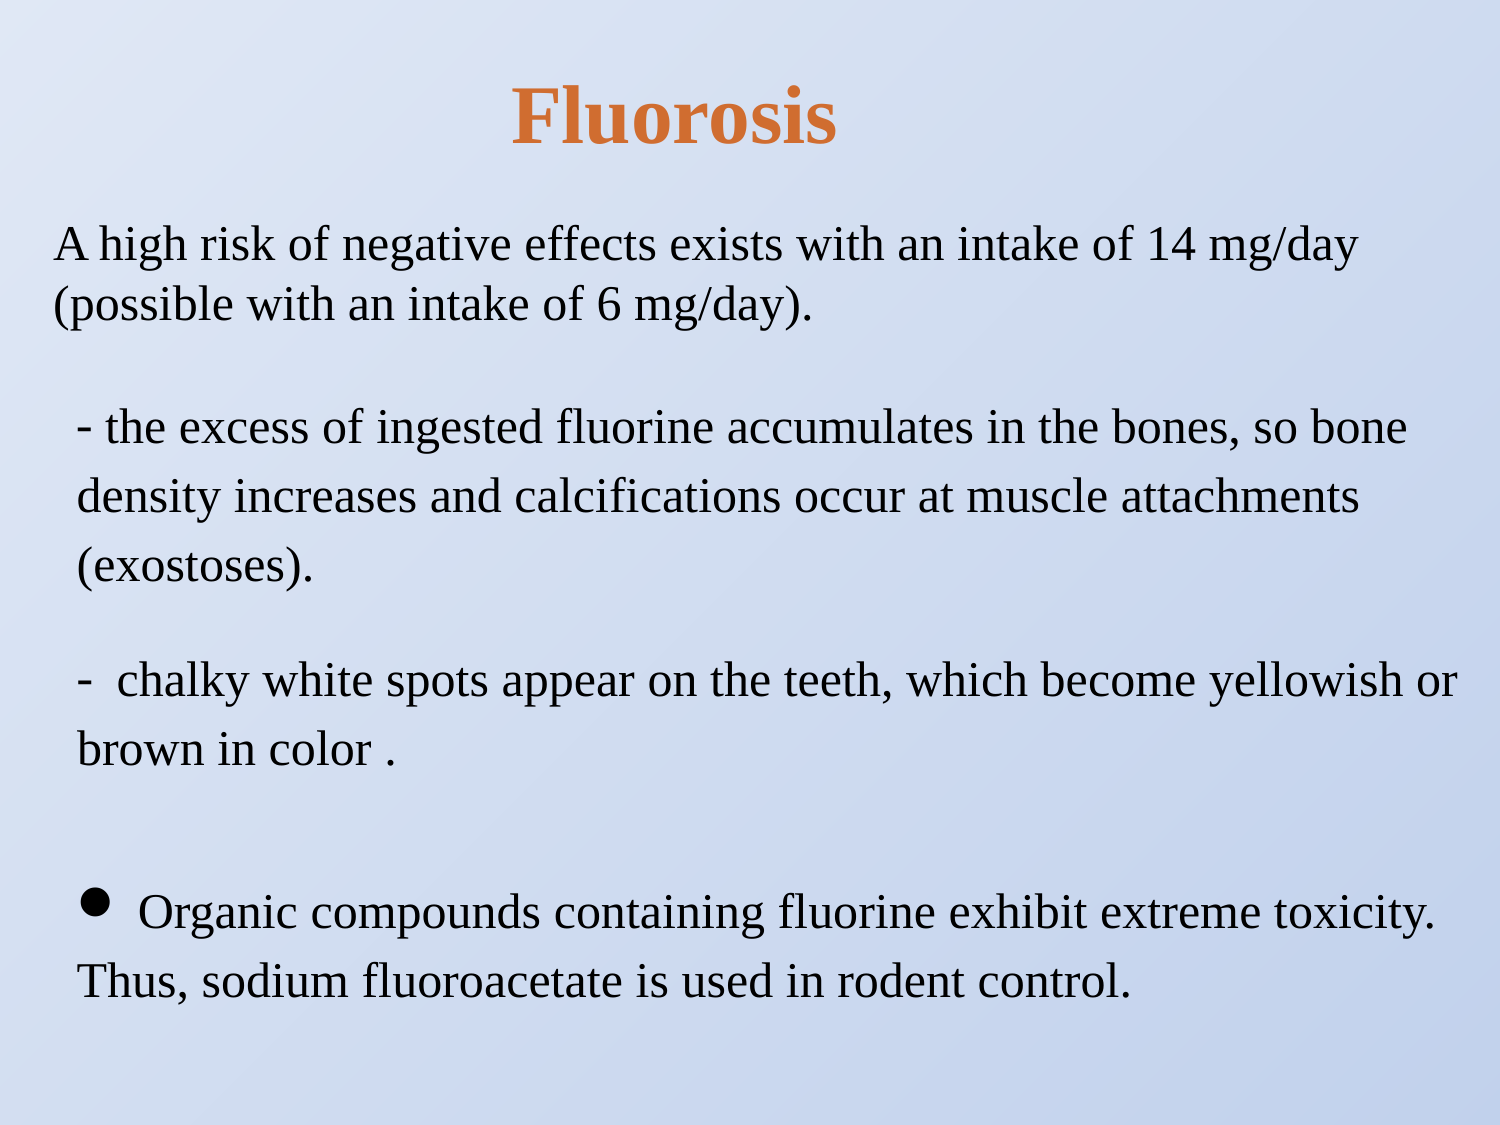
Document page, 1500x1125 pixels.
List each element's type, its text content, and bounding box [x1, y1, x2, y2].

text_box Fluorosis [454, 54, 873, 266]
text_box Organic compounds containing fluorine exhibit extreme toxicity. Thus, sodium fluoroacetate is used in rodent control. [76, 869, 1465, 1008]
text_box A high risk of negative effects exists with an intake of 14 mg/day (possible with an intake of 6 mg/day). [53, 208, 1409, 451]
text_box - the excess of ingested fluorine accumulates in the bones, so bone density increases and calcifications occur at muscle attachments (exostoses). [76, 385, 1471, 592]
text_box - chalky white spots appear on the teeth, which become yellowish or brown in color . [77, 637, 1463, 775]
